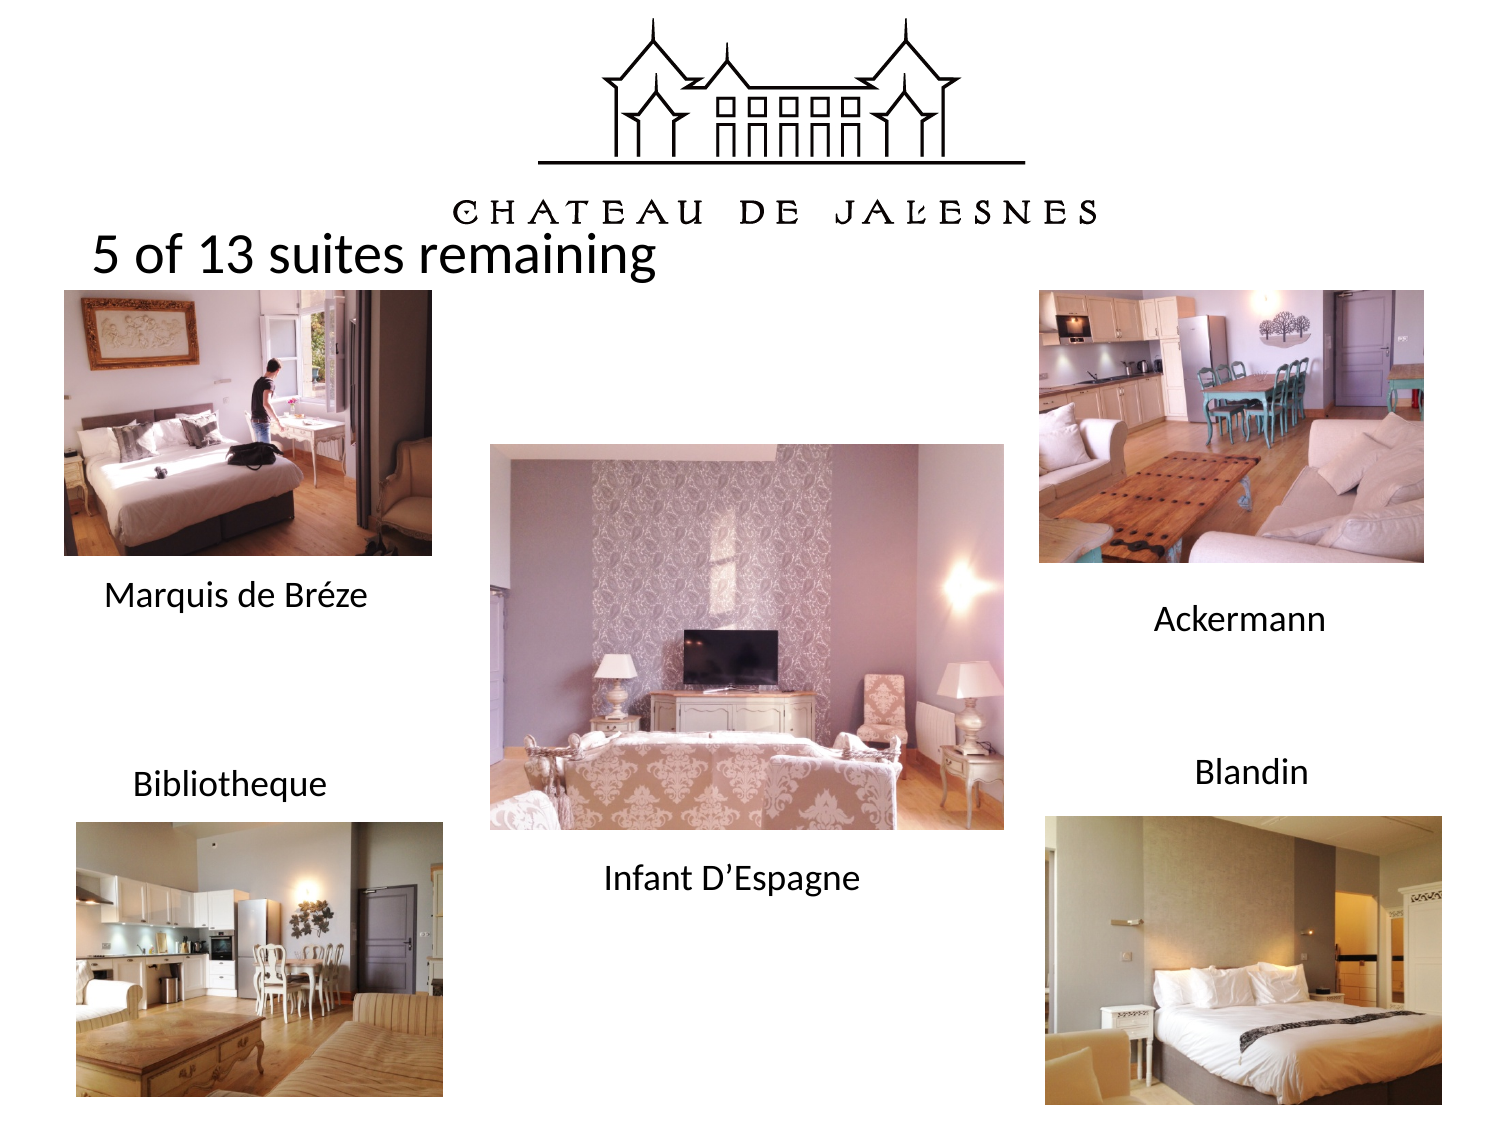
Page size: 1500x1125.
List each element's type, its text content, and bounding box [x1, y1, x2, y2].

list 5 of 13 suites remaining [76, 208, 1427, 951]
picture [1039, 290, 1424, 564]
picture [76, 822, 444, 1098]
picture [489, 444, 1005, 830]
text_box Blandin [1021, 739, 1483, 800]
picture [64, 290, 432, 556]
text_box Ackermann [1009, 586, 1471, 646]
text_box Bibliotheque [0, 751, 461, 812]
text_box Marquis de Bréze [5, 562, 467, 623]
picture [407, 2, 1130, 232]
text_box Infant D’Espagne [501, 845, 963, 906]
picture [1045, 816, 1442, 1106]
